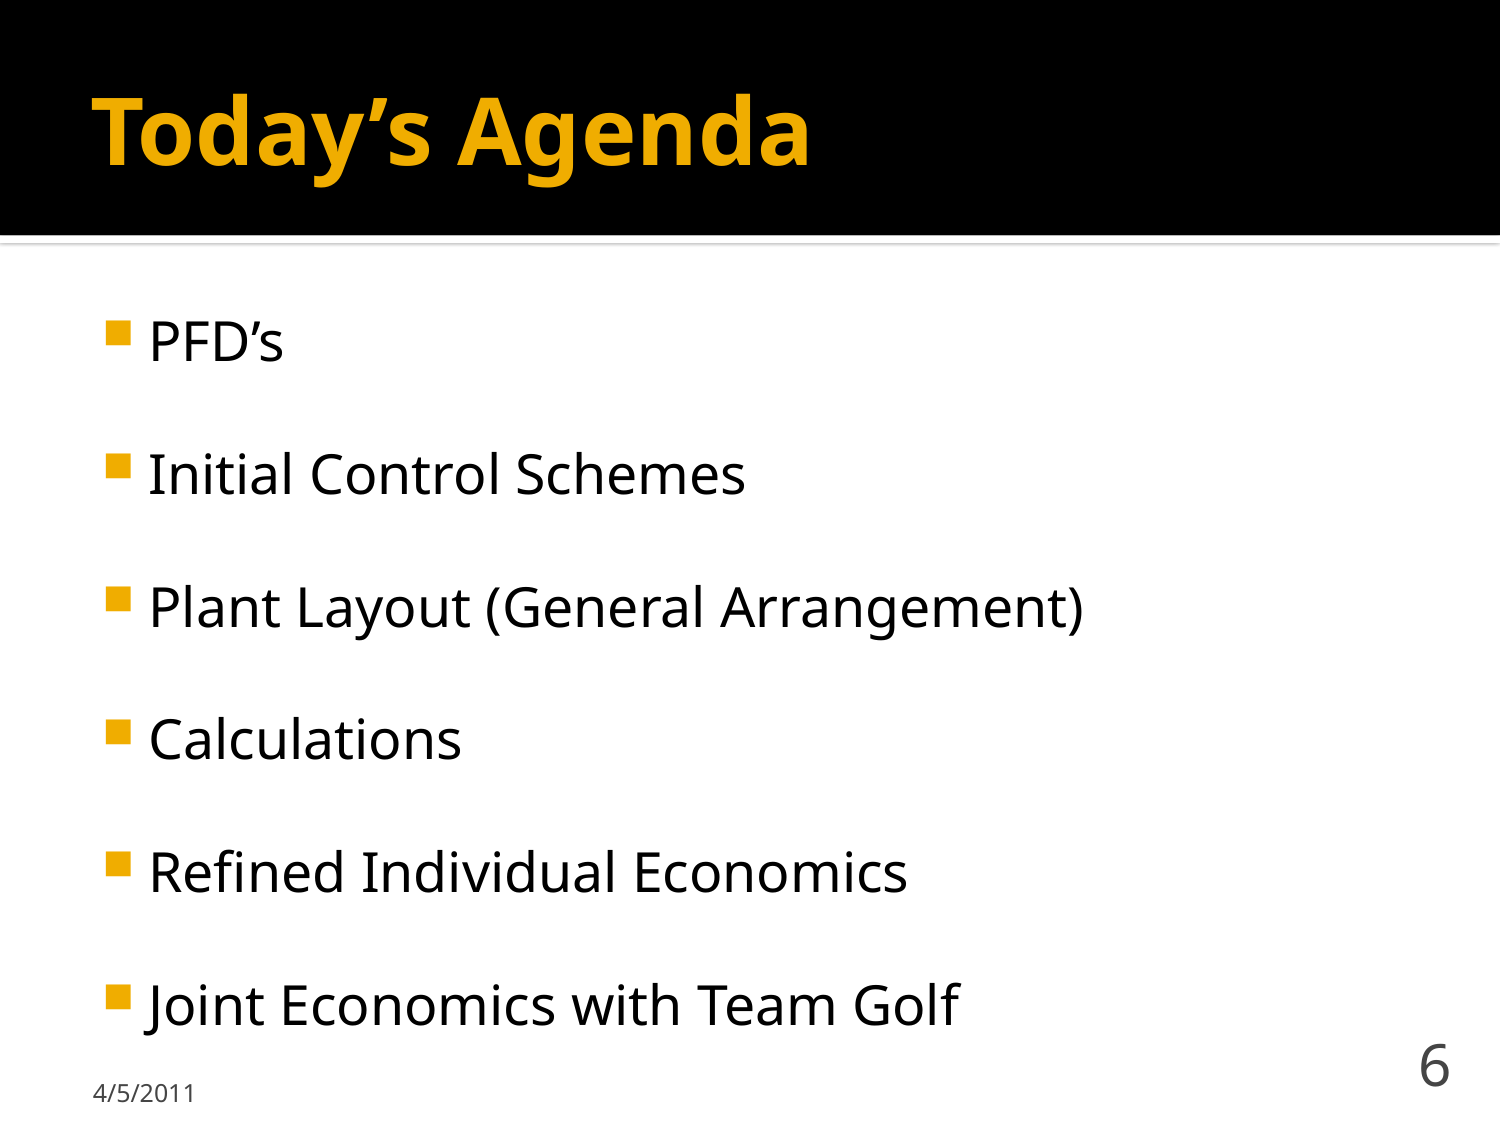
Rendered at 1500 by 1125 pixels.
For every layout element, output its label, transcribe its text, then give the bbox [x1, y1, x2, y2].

list PFD’s Initial Control Schemes Plant Layout (General Arrangement) Calculations Refined Individual Economics Joint Economics with Team Golf [75, 291, 1425, 1050]
slide_number 6 [1345, 1062, 1467, 1108]
title Today’s Agenda [75, 25, 1425, 231]
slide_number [75, 1062, 425, 1108]
